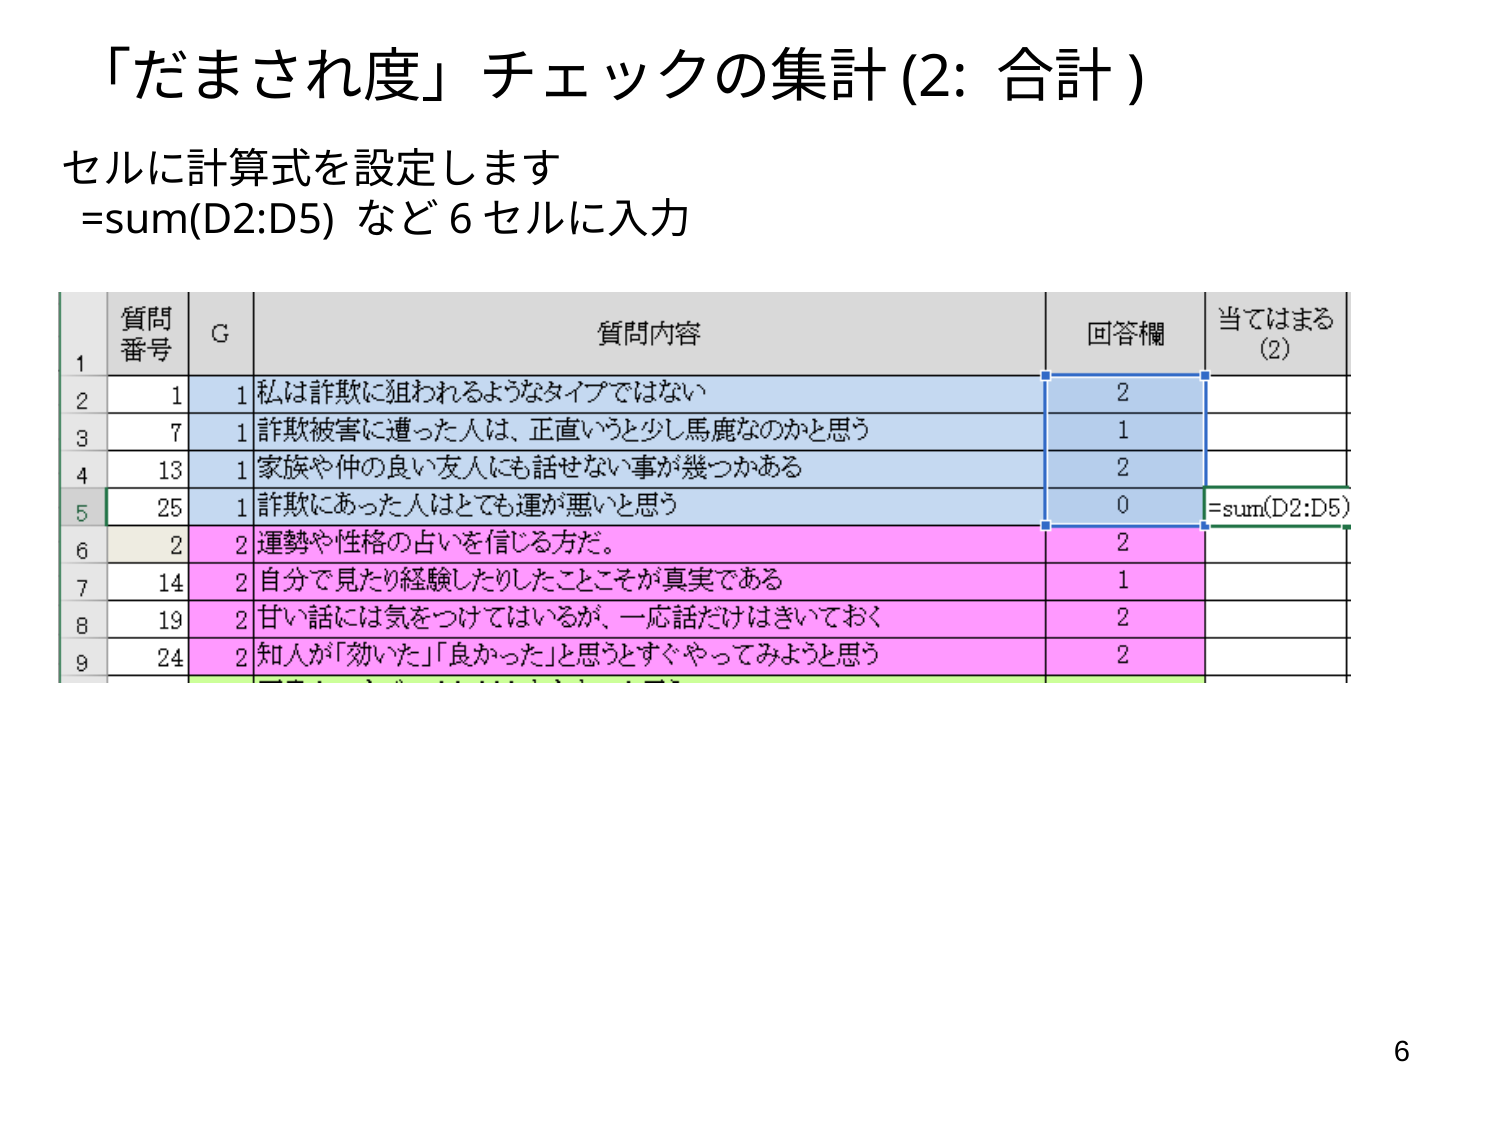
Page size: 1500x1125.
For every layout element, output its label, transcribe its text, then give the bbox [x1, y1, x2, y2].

picture [58, 292, 1351, 683]
text_box セルに計算式を設定します =sum(D2:D5) など6セルに入力 [46, 134, 1379, 250]
slide_number 6 [1074, 1024, 1425, 1103]
text_box 「だまされ度」チェックの集計(2: 合計) [58, 30, 1357, 116]
